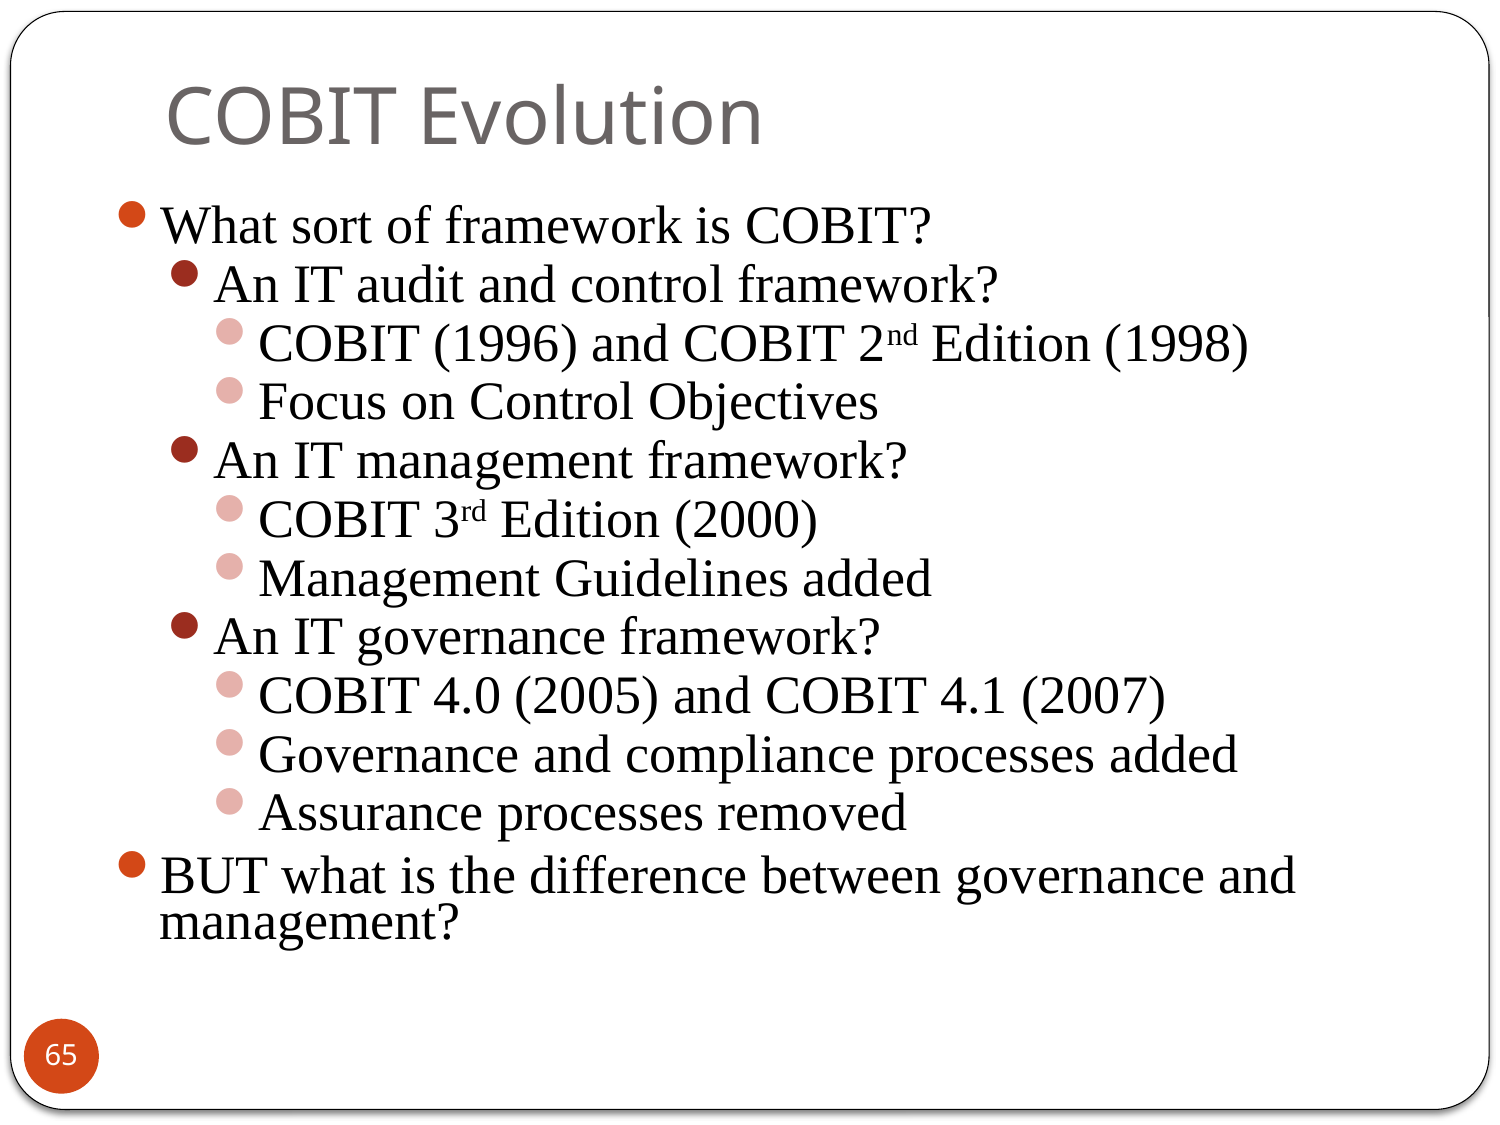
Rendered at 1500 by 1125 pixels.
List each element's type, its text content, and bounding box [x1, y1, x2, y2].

title COBIT Evolution [150, 0, 1500, 175]
slide_number 65 [23, 1018, 99, 1094]
list What sort of framework is COBIT? An IT audit and control framework? COBIT (1996) and COBIT 2nd Edition (1998) Focus on Control Objectives An IT management framework? COBIT 3rd Edition (2000) Management Guidelines added An IT governance framework? COBIT 4.0 (2005) and COBIT 4.1 (2007) Governance and compliance processes added Assurance processes removed BUT what is the difference between governance and management? [99, 200, 1450, 1088]
